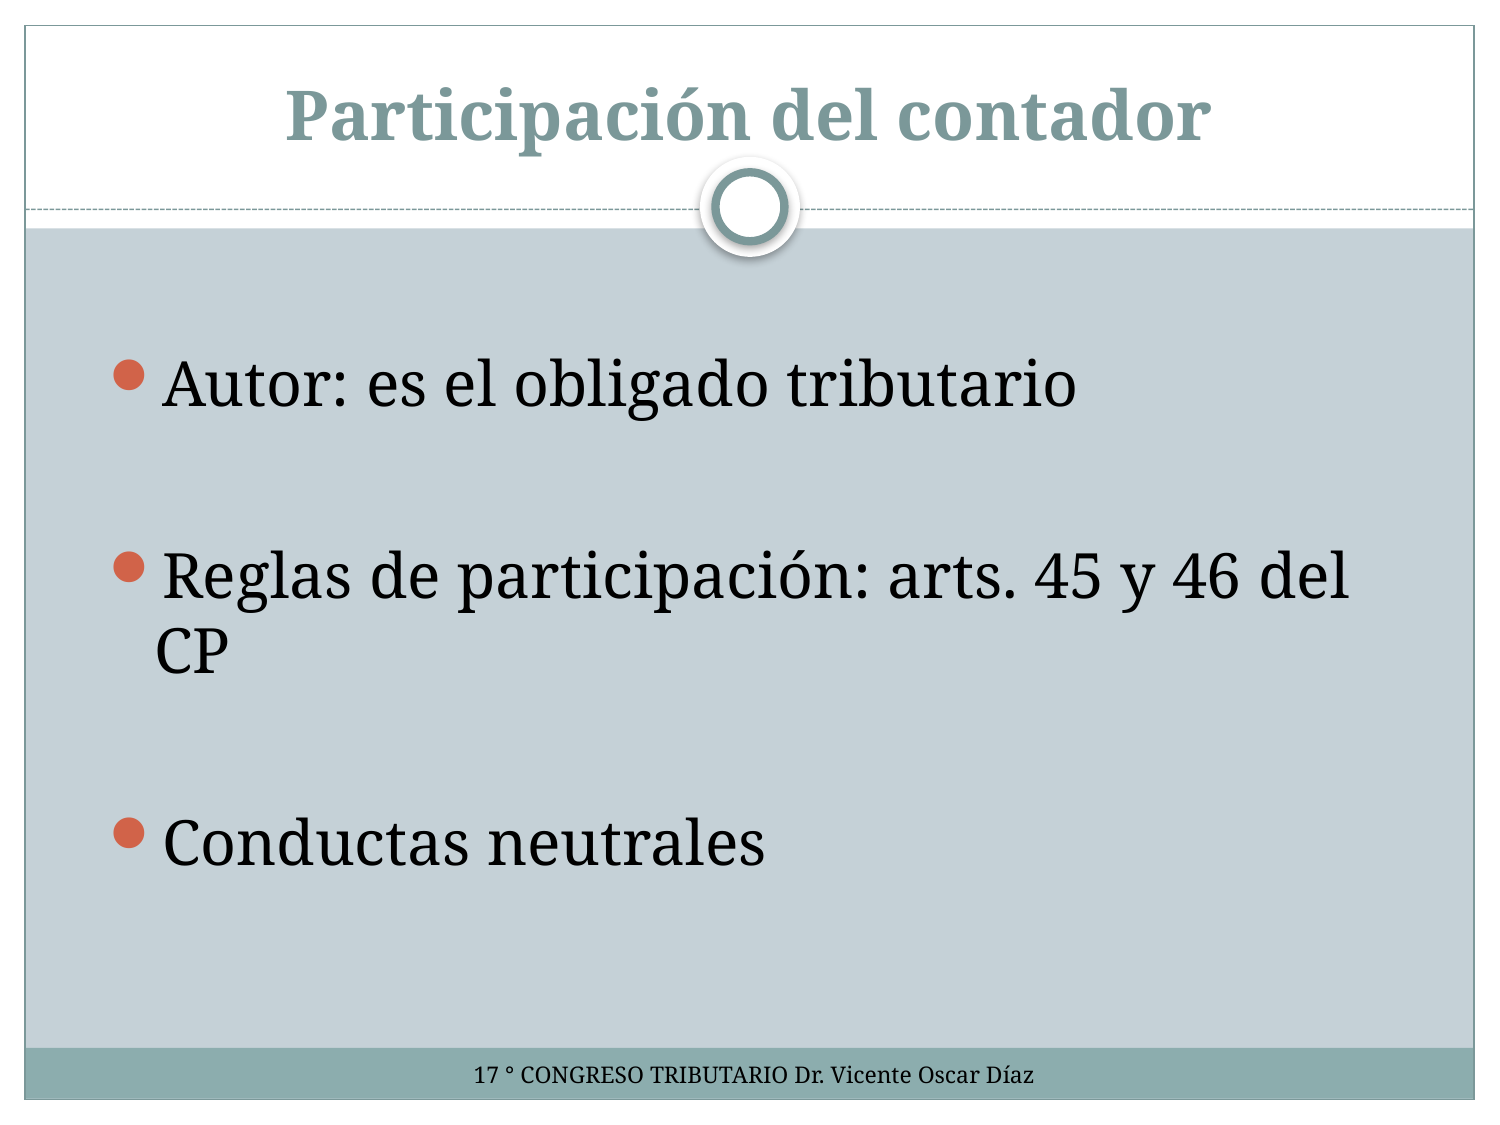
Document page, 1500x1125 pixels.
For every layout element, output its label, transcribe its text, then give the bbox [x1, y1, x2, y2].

text_box 17 ° CONGRESO TRIBUTARIO Dr. Vicente Oscar Díaz [459, 1053, 1055, 1096]
title Participación del contador [49, 37, 1450, 162]
list Autor: es el obligado tributario Reglas de participación: arts. 45 y 46 del CP Conductas neutrales [49, 256, 1445, 1007]
